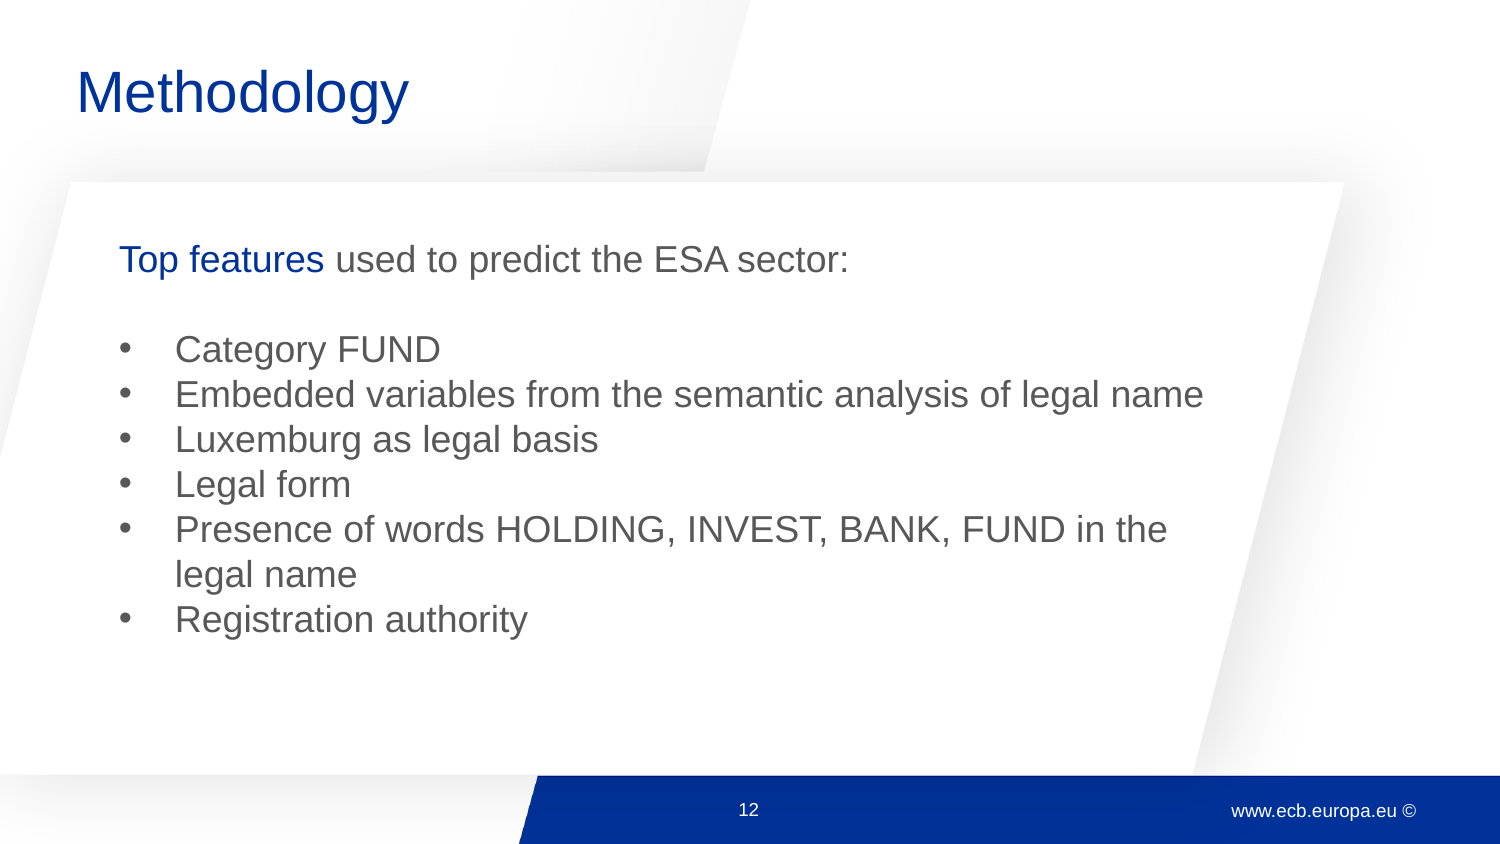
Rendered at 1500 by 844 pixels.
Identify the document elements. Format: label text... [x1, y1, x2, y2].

text_box Top features used to predict the ESA sector: Category FUND Embedded variables from the semantic analysis of legal name Luxemburg as legal basis Legal form Presence of words HOLDING, INVEST, BANK, FUND in the legal name Registration authority [104, 227, 1229, 737]
picture [0, 0, 1500, 844]
slide_number 12 [714, 796, 783, 820]
title Methodology [76, 67, 1455, 172]
